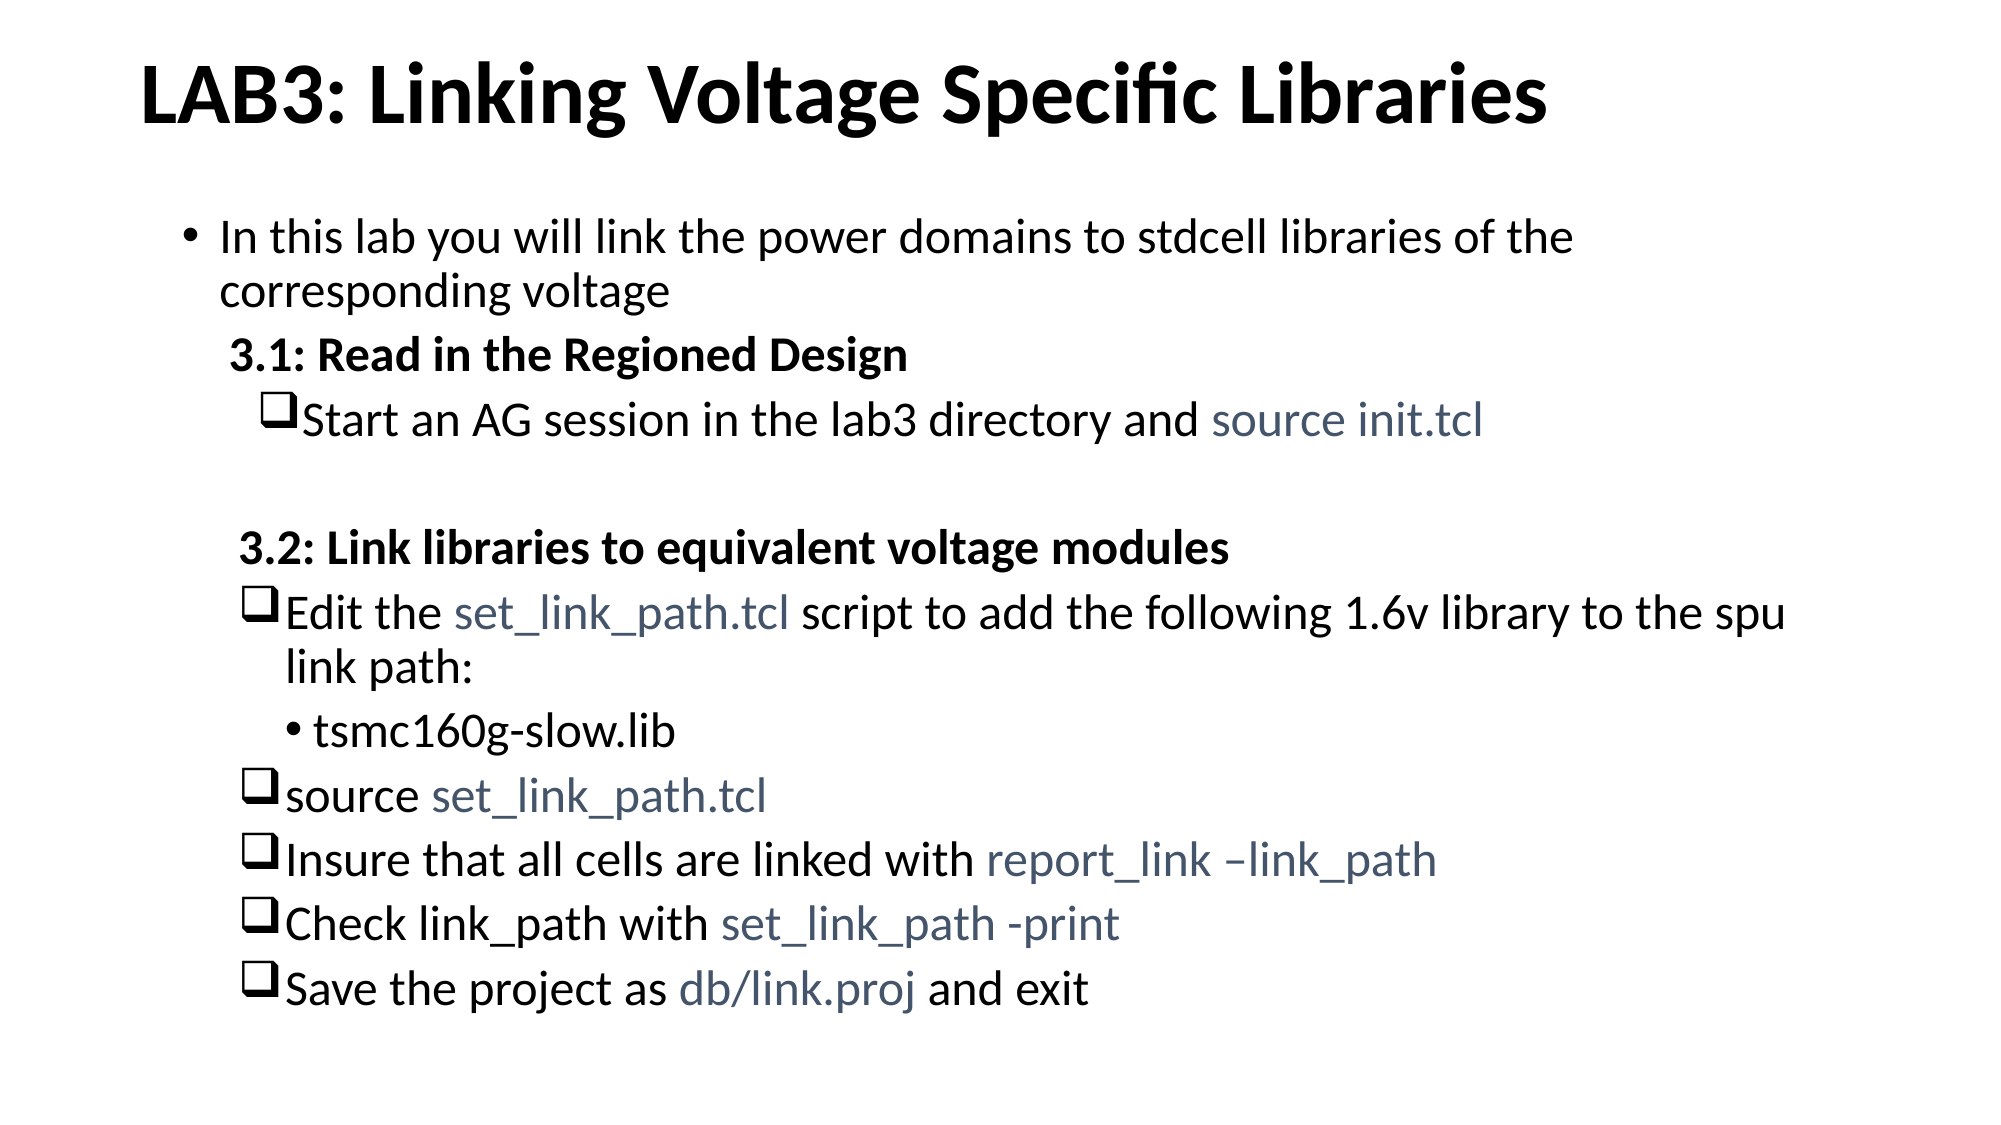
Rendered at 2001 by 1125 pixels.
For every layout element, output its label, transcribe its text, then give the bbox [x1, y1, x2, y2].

title LAB3: Linking Voltage Specific Libraries [125, 28, 1617, 163]
list In this lab you will link the power domains to stdcell libraries of the corresponding voltage 3.1: Read in the Regioned Design Start an AG session in the lab3 directory and source init.tcl 3.2: Link libraries to equivalent voltage modules Edit the set_link_path.tcl script to add the following 1.6v library to the spu link path: tsmc160g-slow.lib source set_link_path.tcl Insure that all cells are linked with report_link –link_path Check link_path with set_link_path -print Save the project as db/link.proj and exit [166, 202, 1834, 1038]
